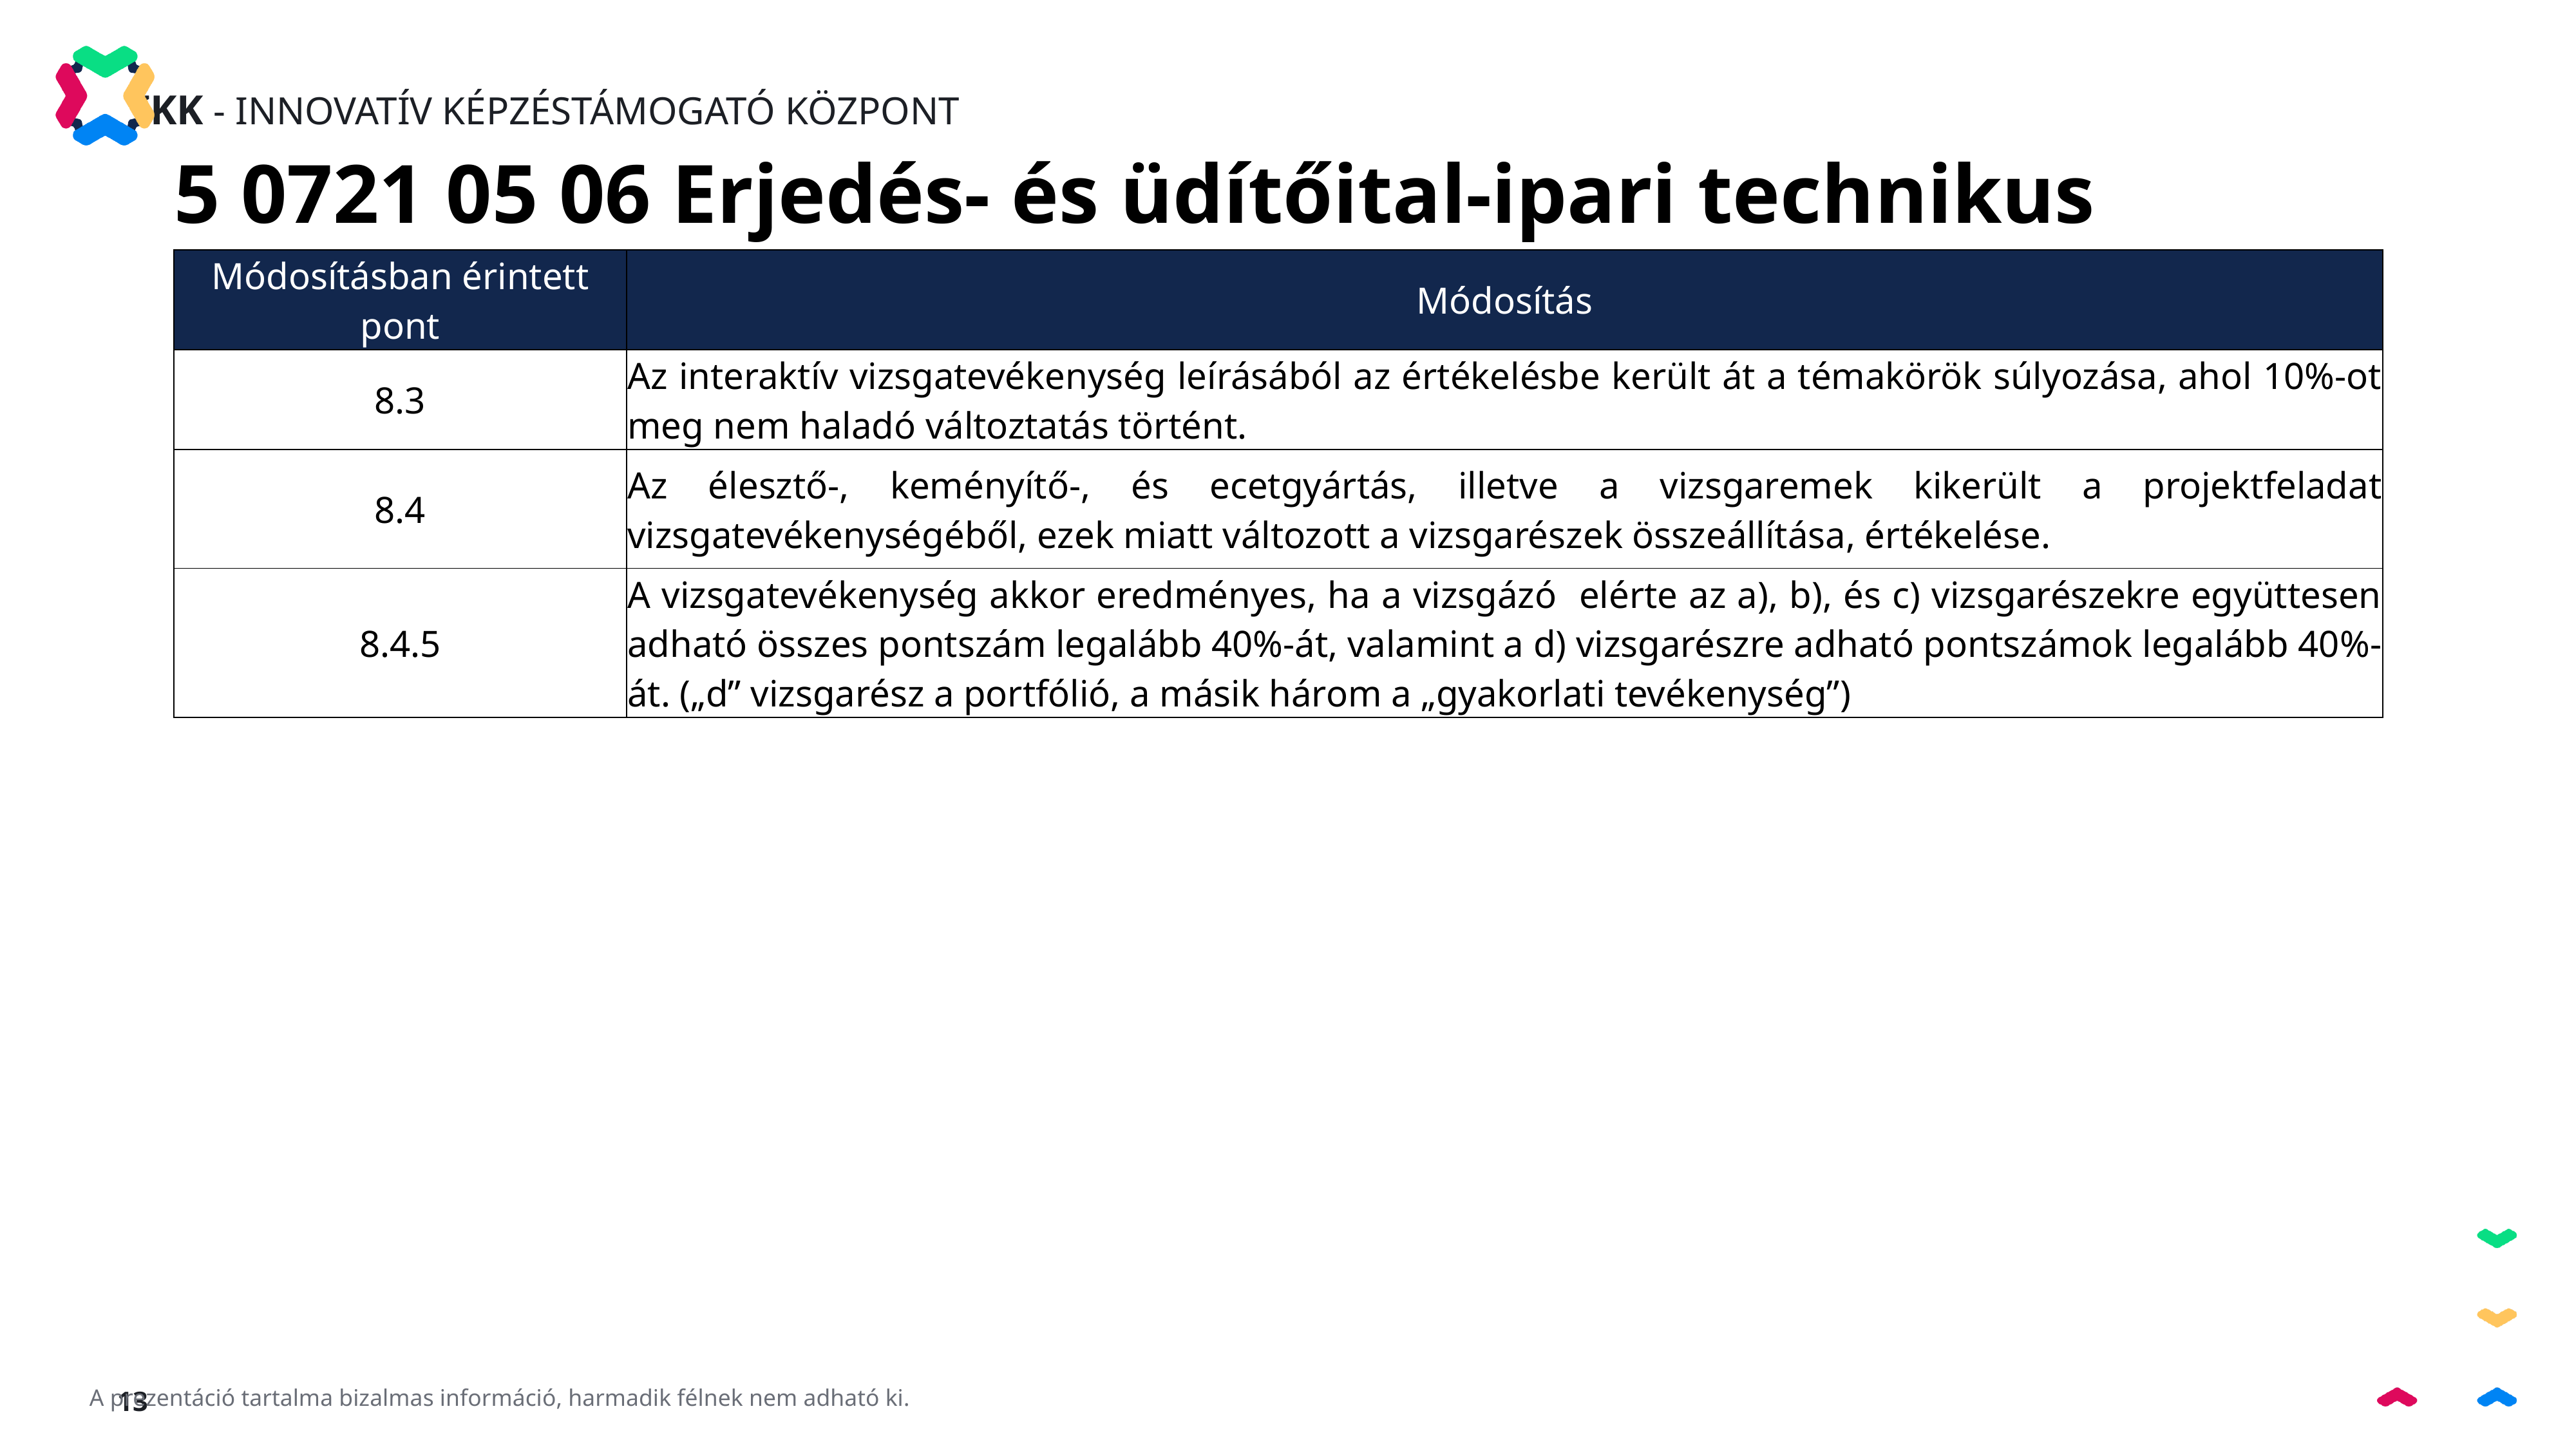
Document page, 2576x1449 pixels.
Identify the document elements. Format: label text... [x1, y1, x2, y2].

list 5 0721 05 06 Erjedés- és üdítőital-ipari technikus [174, 142, 2334, 211]
table_cell 8.4 [175, 450, 626, 568]
table_cell Az élesztő-, keményítő-, és ecetgyártás, illetve a vizsgaremek kikerült a projektfeladat vizsgatevékenységéből, ezek miatt változott a vizsgarészek összeállítása, értékelése. [627, 450, 2382, 568]
table_cell Az interaktív vizsgatevékenység leírásából az értékelésbe került át a témakörök súlyozása, ahol 10%-ot meg nem haladó változtatás történt. [627, 350, 2382, 449]
picture [55, 46, 155, 146]
picture [2377, 1229, 2517, 1406]
table_header Módosításban érintett pont [175, 251, 626, 349]
table_cell 8.3 [175, 350, 626, 449]
table_cell A vizsgatevékenység akkor eredményes, ha a vizsgázó elérte az a), b), és c) vizsgarészekre együttesen adható összes pontszám legalább 40%-át, valamint a d) vizsgarészre adható pontszámok legalább 40%-át. („d” vizsgarész a portfólió, a másik három a „gyakorlati tevékenység”) [627, 569, 2382, 717]
table_cell 8.4.5 [175, 569, 626, 717]
table_header Módosítás [627, 251, 2382, 349]
